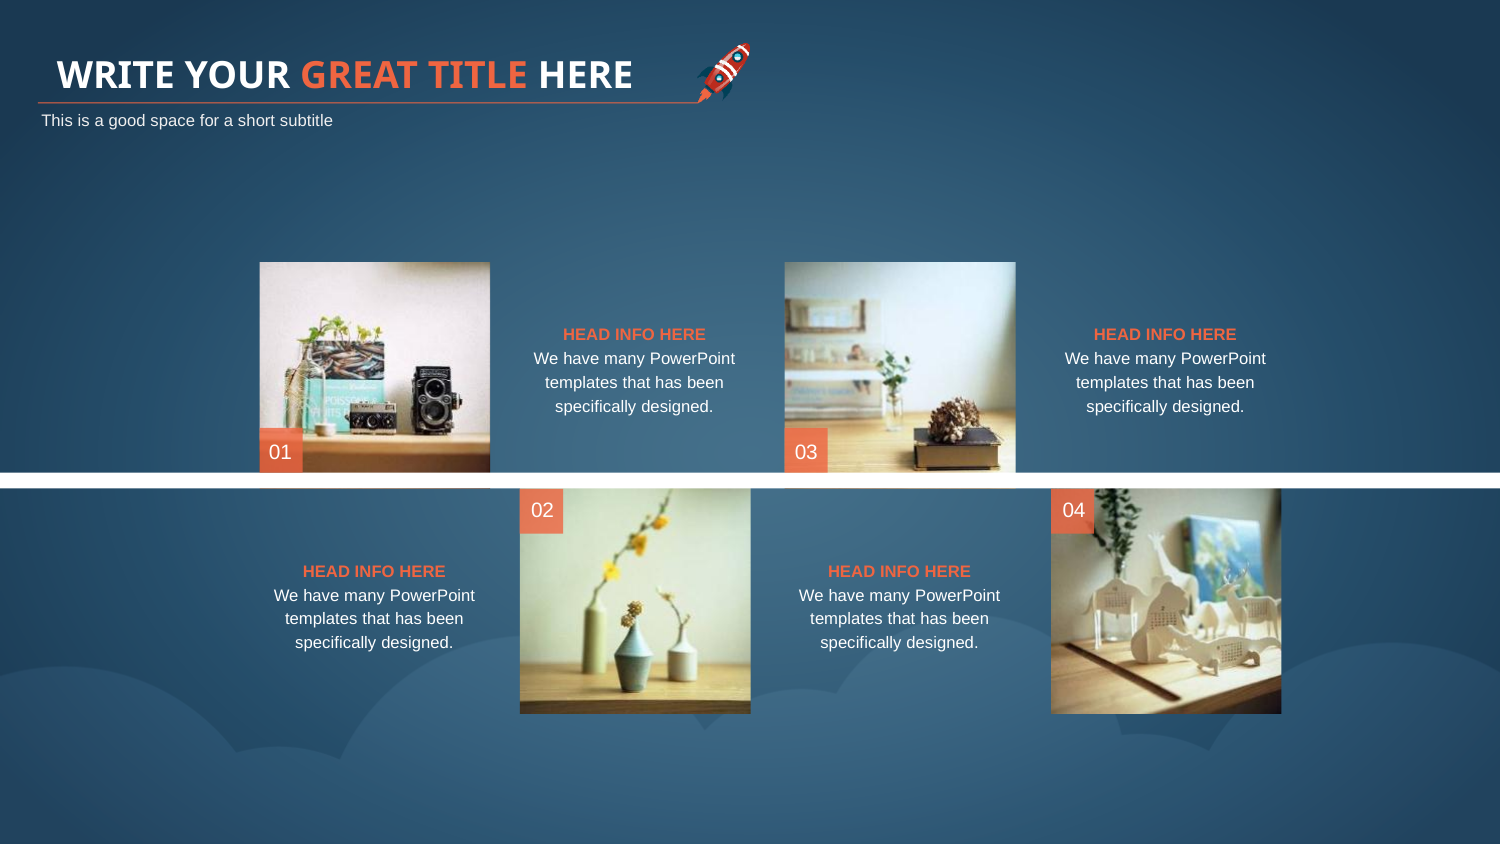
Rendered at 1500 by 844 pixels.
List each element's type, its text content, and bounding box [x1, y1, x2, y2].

text_box 03 [779, 430, 833, 471]
picture [0, 489, 1500, 844]
text_box [0, 472, 1500, 489]
text_box [1051, 489, 1282, 714]
text_box [259, 262, 491, 472]
text_box 02 [516, 488, 569, 529]
text_box HEAD INFO HERE We have many PowerPoint templates that has been specifically designed. [787, 556, 1012, 653]
text_box [784, 262, 1016, 472]
text_box HEAD INFO HERE We have many PowerPoint templates that has been specifically designed. [262, 556, 487, 653]
text_box 04 [1047, 488, 1101, 529]
text_box [519, 529, 564, 534]
text_box This is a good space for a short subtitle [41, 102, 349, 138]
text_box HEAD INFO HERE We have many PowerPoint templates that has been specifically designed. [522, 320, 747, 416]
picture [0, 0, 1500, 472]
text_box 01 [254, 430, 307, 471]
text_box [1051, 529, 1095, 534]
text_box HEAD INFO HERE We have many PowerPoint templates that has been specifically designed. [1053, 320, 1278, 416]
text_box [519, 489, 751, 714]
text_box WRITE YOUR GREAT TITLE HERE [56, 43, 649, 104]
